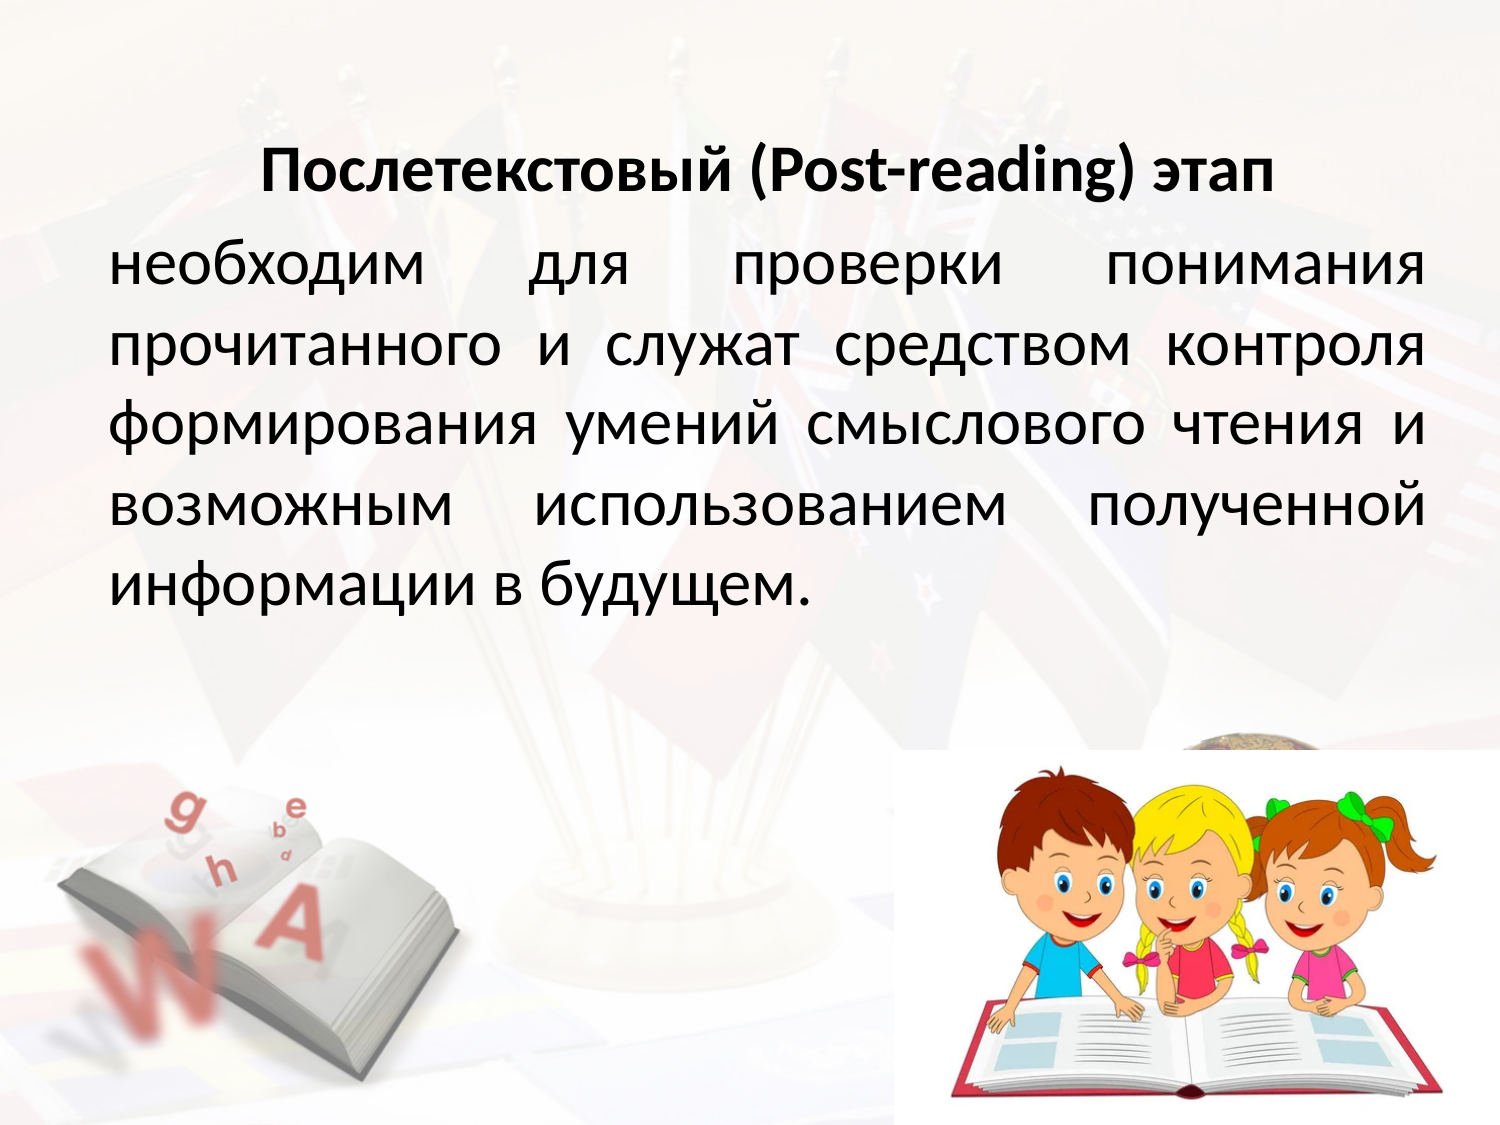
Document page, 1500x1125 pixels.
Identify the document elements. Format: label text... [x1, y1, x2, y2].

picture [893, 749, 1500, 1125]
list Послетекстовый (Post-reading) этап необходим для проверки понимания прочитанного и служат средством контроля формирования умений смыслового чтения и возможным использованием полученной информации в будущем. [93, 117, 1444, 645]
